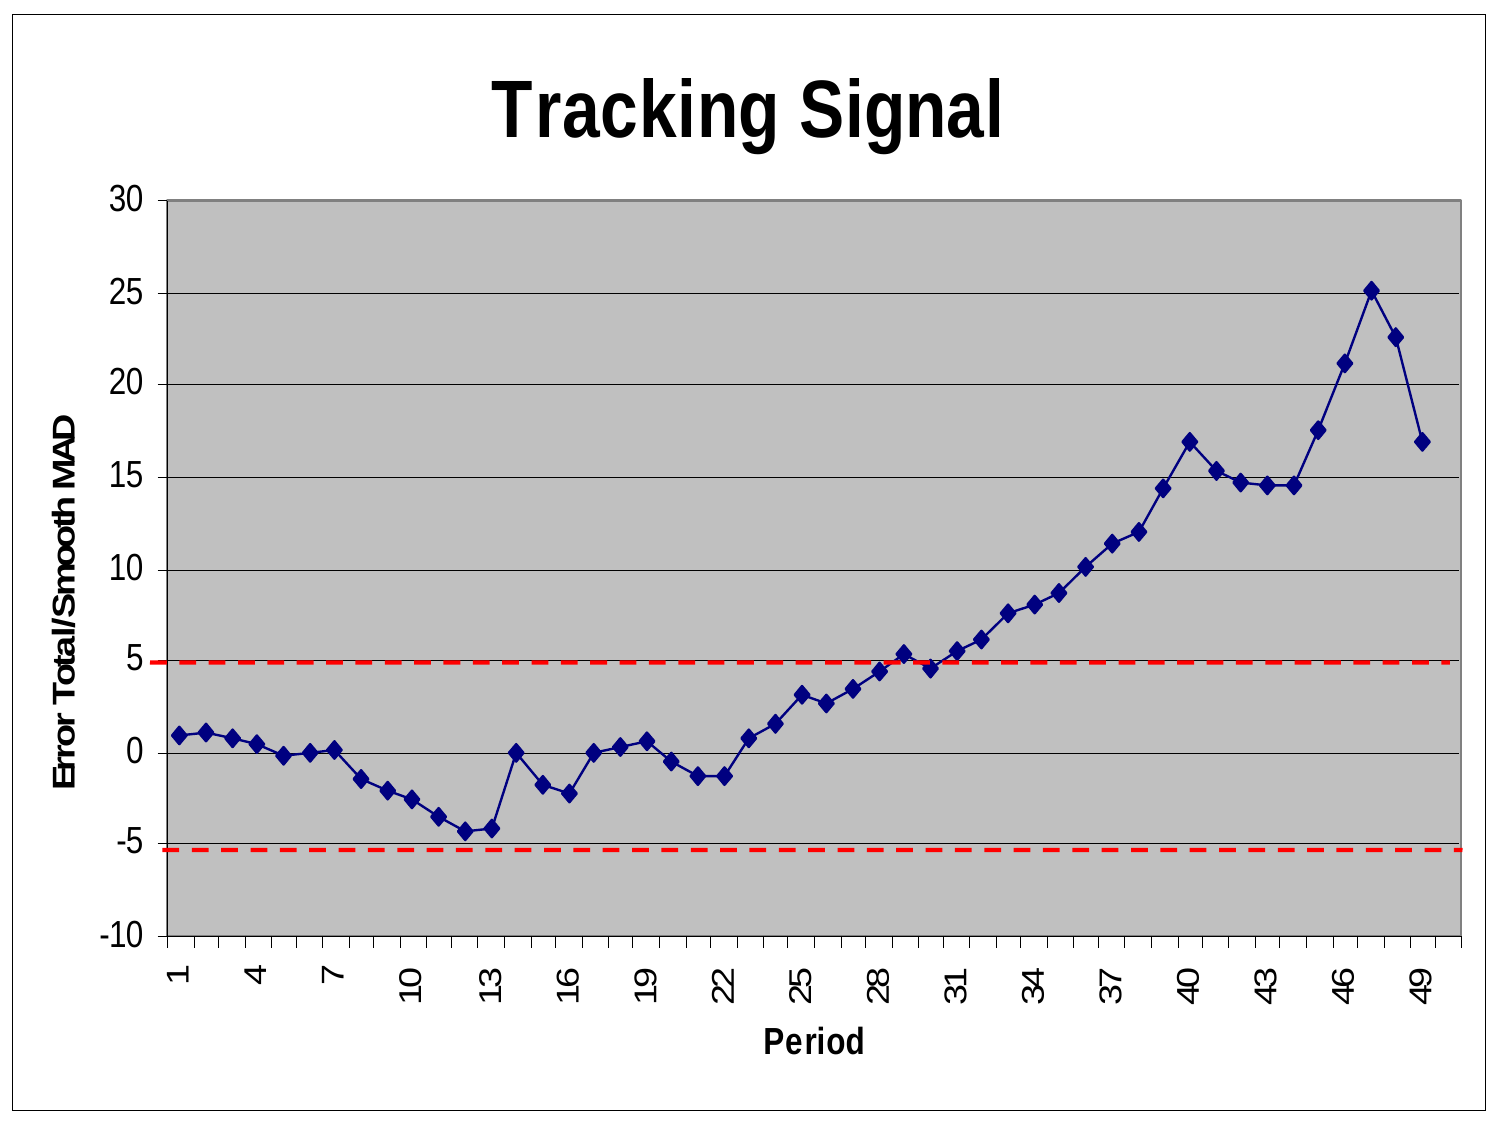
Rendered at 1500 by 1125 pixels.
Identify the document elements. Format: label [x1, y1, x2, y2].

text_box [0, 0, 1500, 1125]
